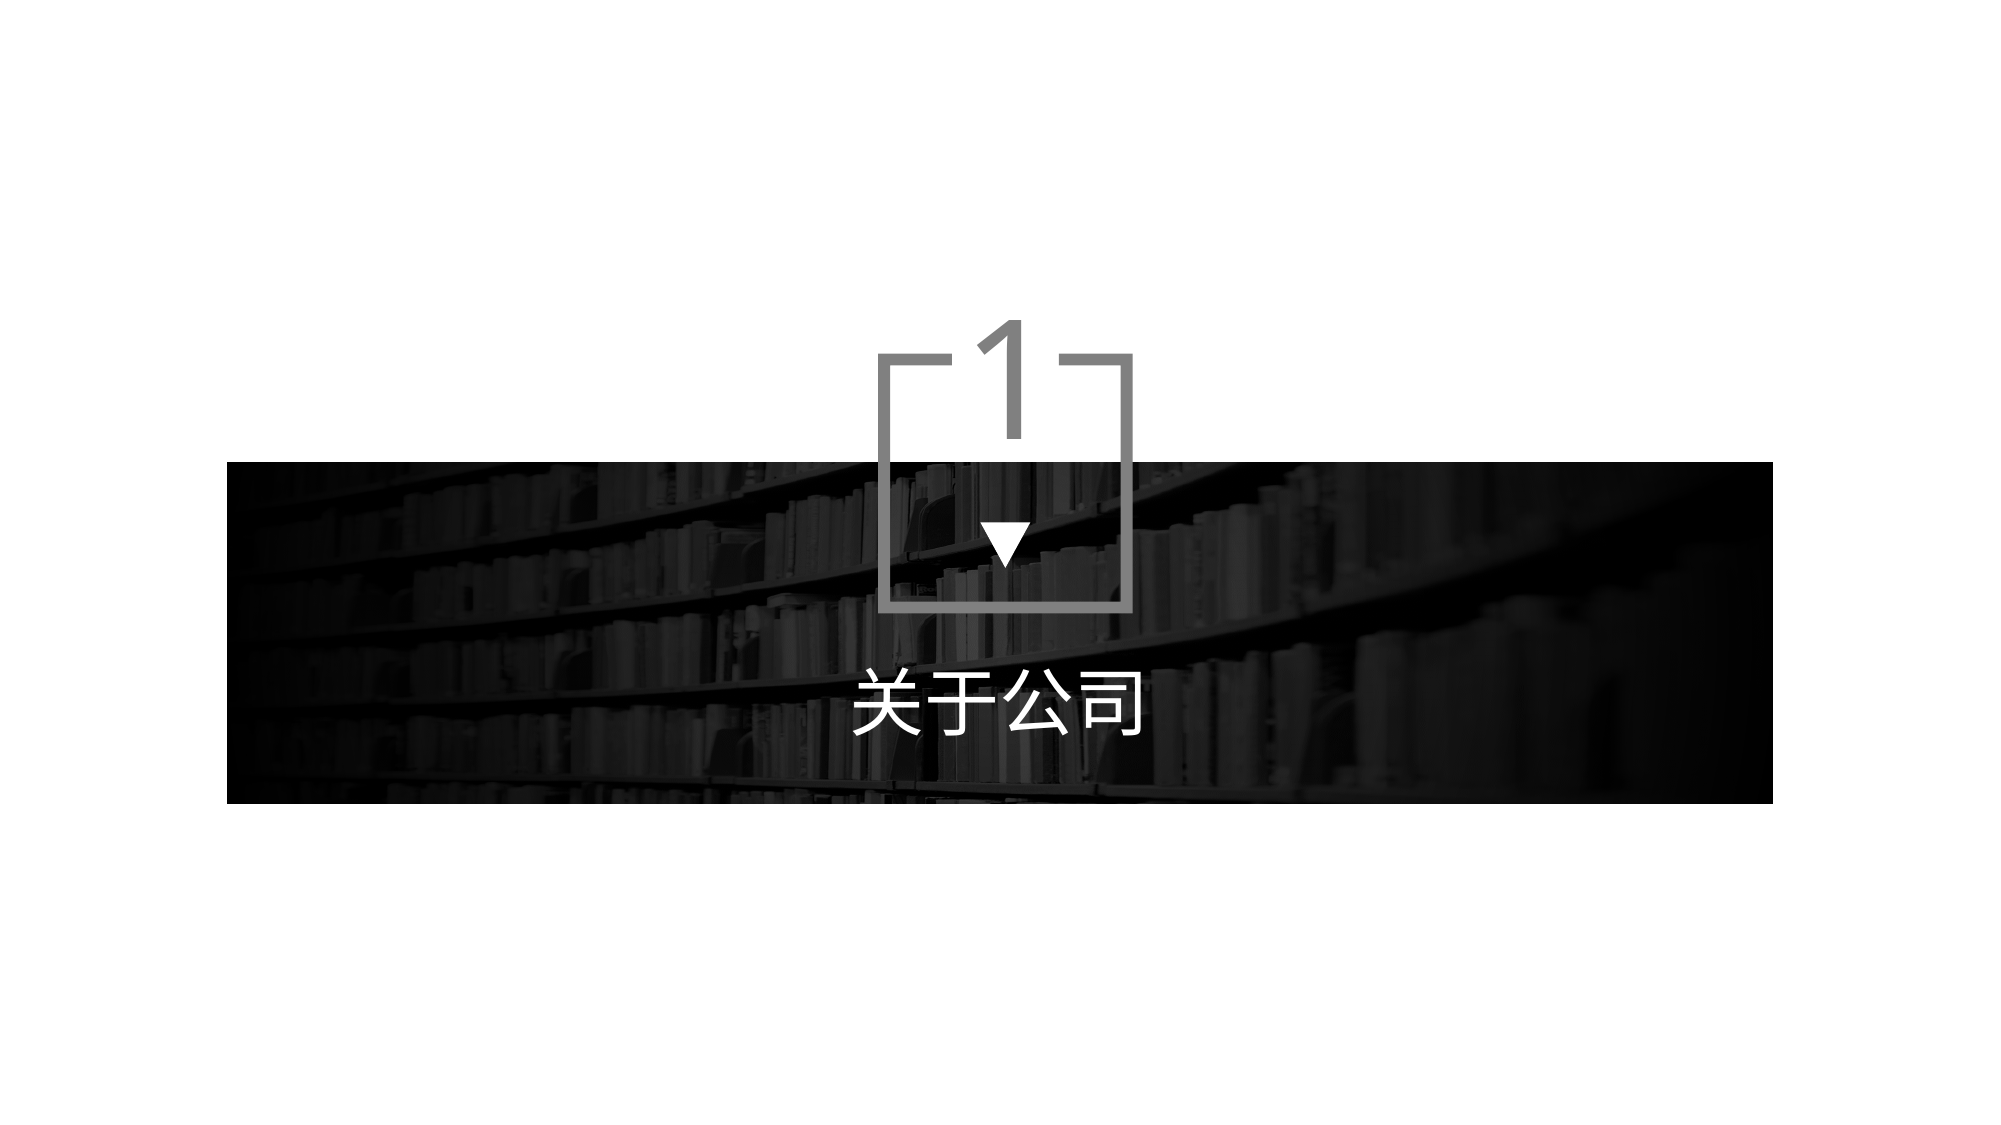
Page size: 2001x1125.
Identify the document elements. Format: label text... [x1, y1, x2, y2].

text_box [1058, 352, 1134, 462]
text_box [227, 462, 1773, 804]
text_box 1 [948, 265, 1056, 462]
text_box [877, 352, 948, 462]
